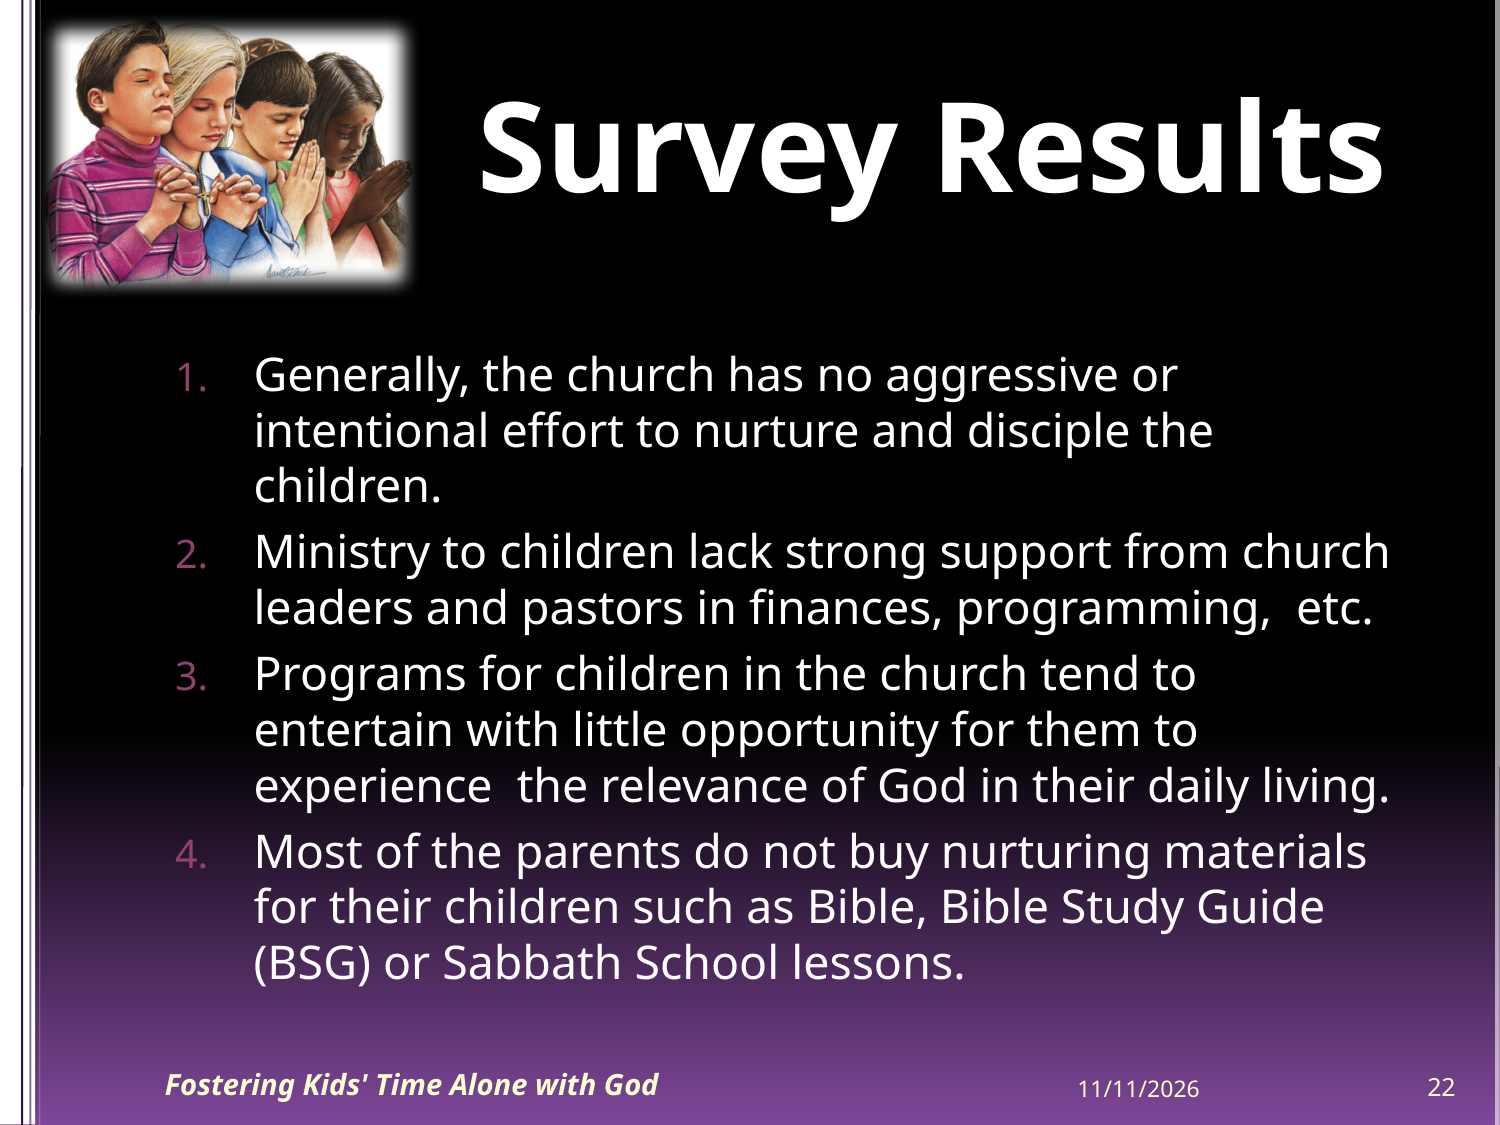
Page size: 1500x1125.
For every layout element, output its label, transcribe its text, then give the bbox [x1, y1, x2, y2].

picture [48, 23, 411, 289]
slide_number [1063, 1053, 1412, 1114]
title Survey Results [462, 46, 1450, 238]
footer Fostering Kids' Time Alone with God [150, 1053, 1063, 1114]
list Generally, the church has no aggressive or intentional effort to nurture and disciple the children. Ministry to children lack strong support from church leaders and pastors in finances, programming, etc. Programs for children in the church tend to entertain with little opportunity for them to experience the relevance of God in their daily living. Most of the parents do not buy nurturing materials for their children such as Bible, Bible Study Guide (BSG) or Sabbath School lessons. [150, 337, 1425, 1053]
slide_number 22 [1412, 1053, 1488, 1114]
